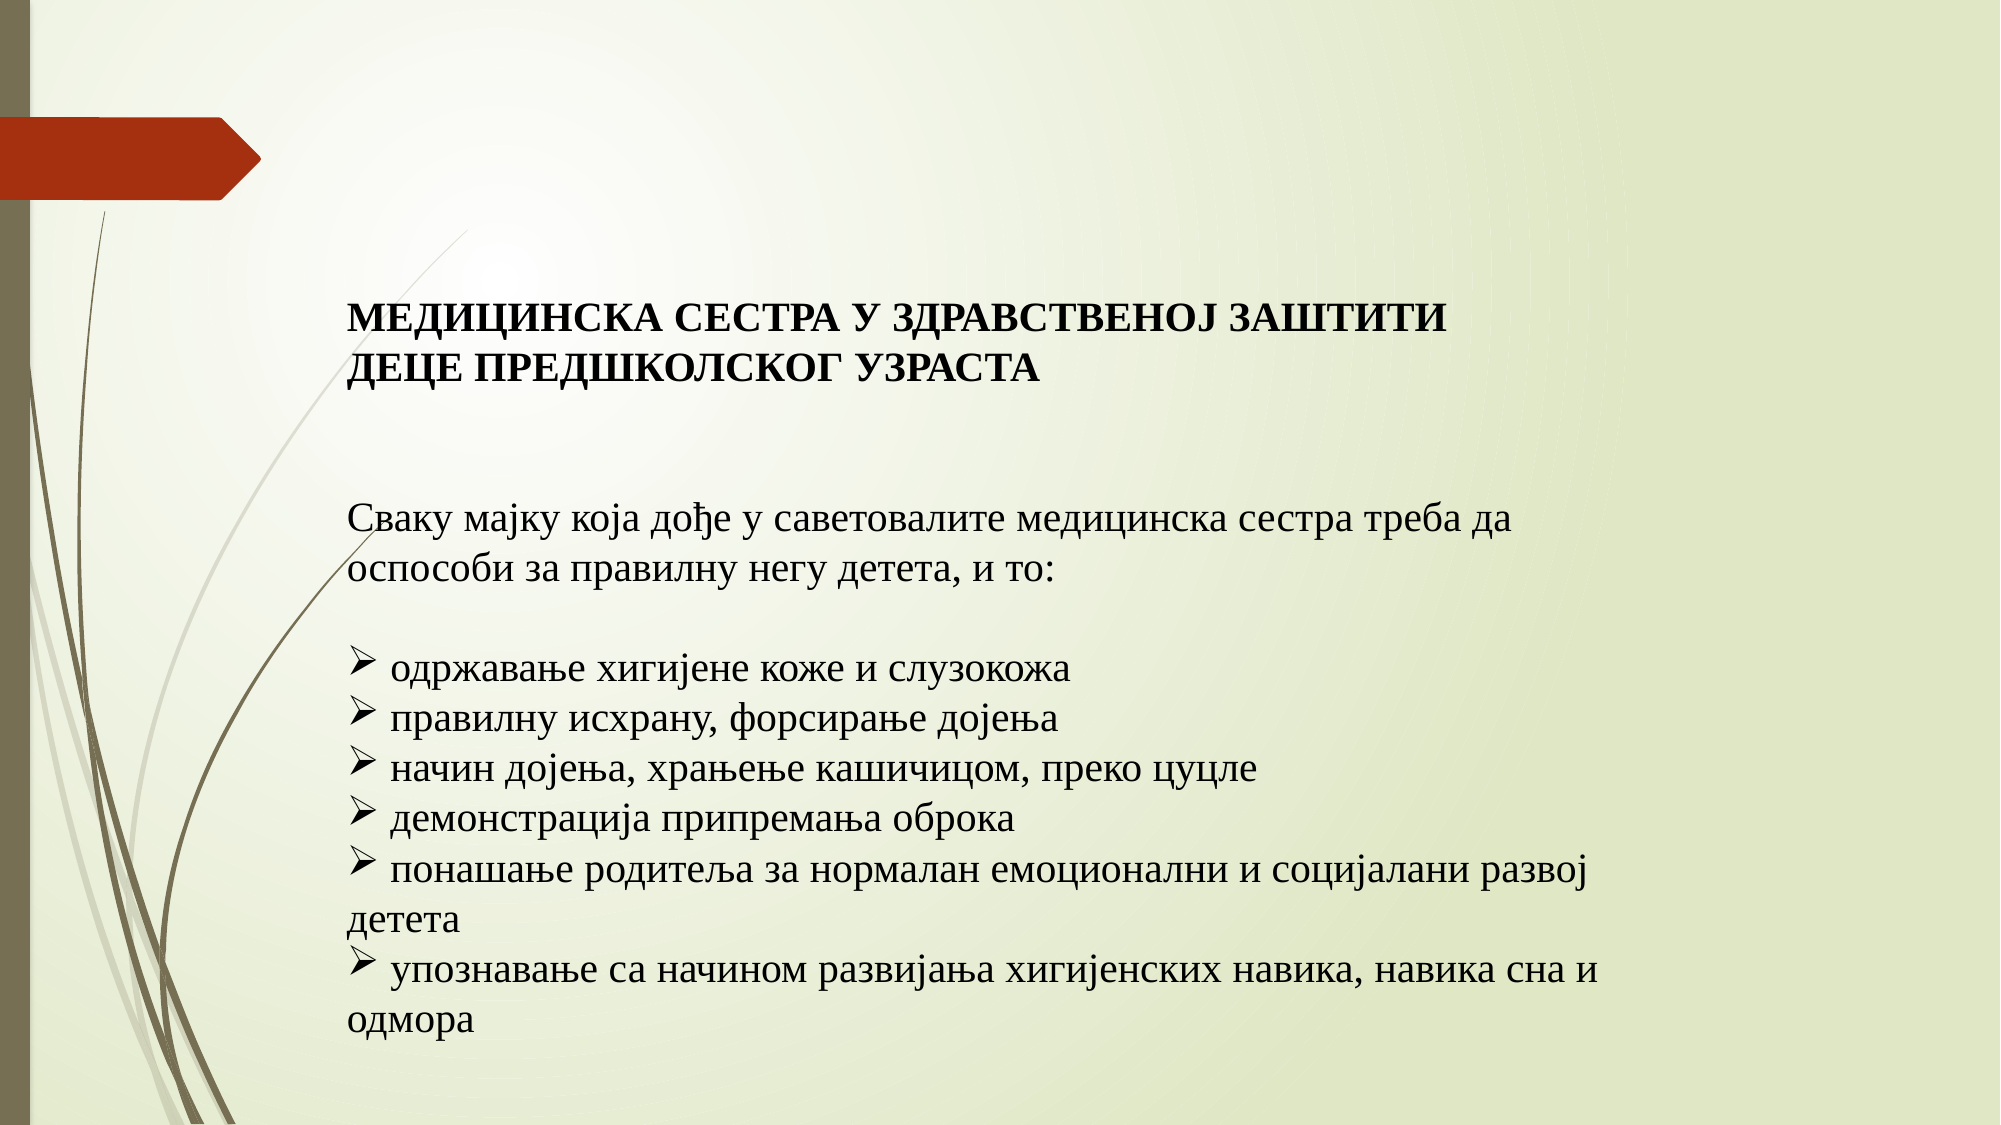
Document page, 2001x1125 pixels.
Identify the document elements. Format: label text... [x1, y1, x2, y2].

text_box МЕДИЦИНСКА СЕСТРА У ЗДРАВСТВЕНОЈ ЗАШТИТИ ДЕЦЕ ПРЕДШКОЛСКОГ УЗРАСТА Сваку мајку која дође у саветовалите медицинска сестра треба да оспособи за правилну негу детета, и то: одржавање хигијене коже и слузокожа правилну исхрану, форсирање дојења начин дојења, храњење кашичицом, преко цуцле демонстрација припремања оброка понашање родитеља за нормалан емоционални и социјалани развој детета упознавање са начином развијања хигијенских навика, навика сна и одмора [332, 140, 1688, 1090]
